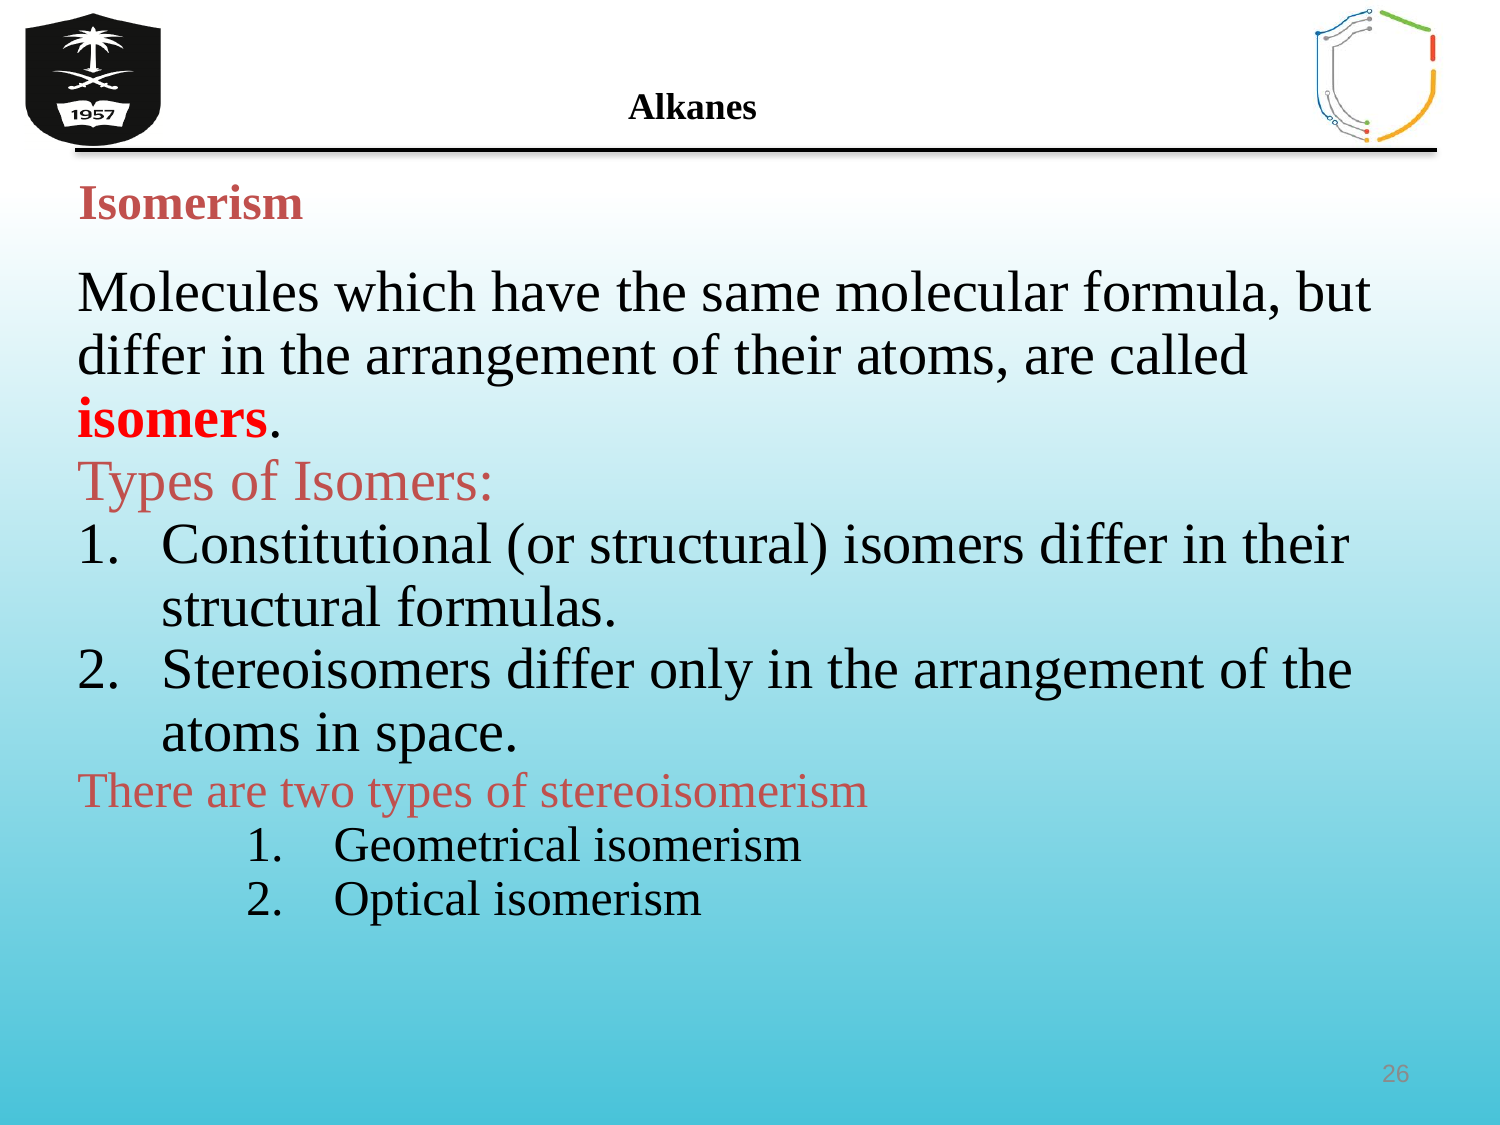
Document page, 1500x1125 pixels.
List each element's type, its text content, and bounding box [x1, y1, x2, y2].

text_box Molecules which have the same molecular formula, but differ in the arrangement of their atoms, are called isomers. Types of Isomers: Constitutional (or structural) isomers differ in their structural formulas. Stereoisomers differ only in the arrangement of the atoms in space. There are two types of stereoisomerism Geometrical isomerism Optical isomerism [62, 253, 1463, 997]
slide_number 26 [1074, 1042, 1425, 1103]
picture [24, 12, 163, 151]
text_box Alkanes [613, 74, 773, 135]
picture [1287, 0, 1463, 165]
text_box Isomerism [63, 162, 319, 238]
